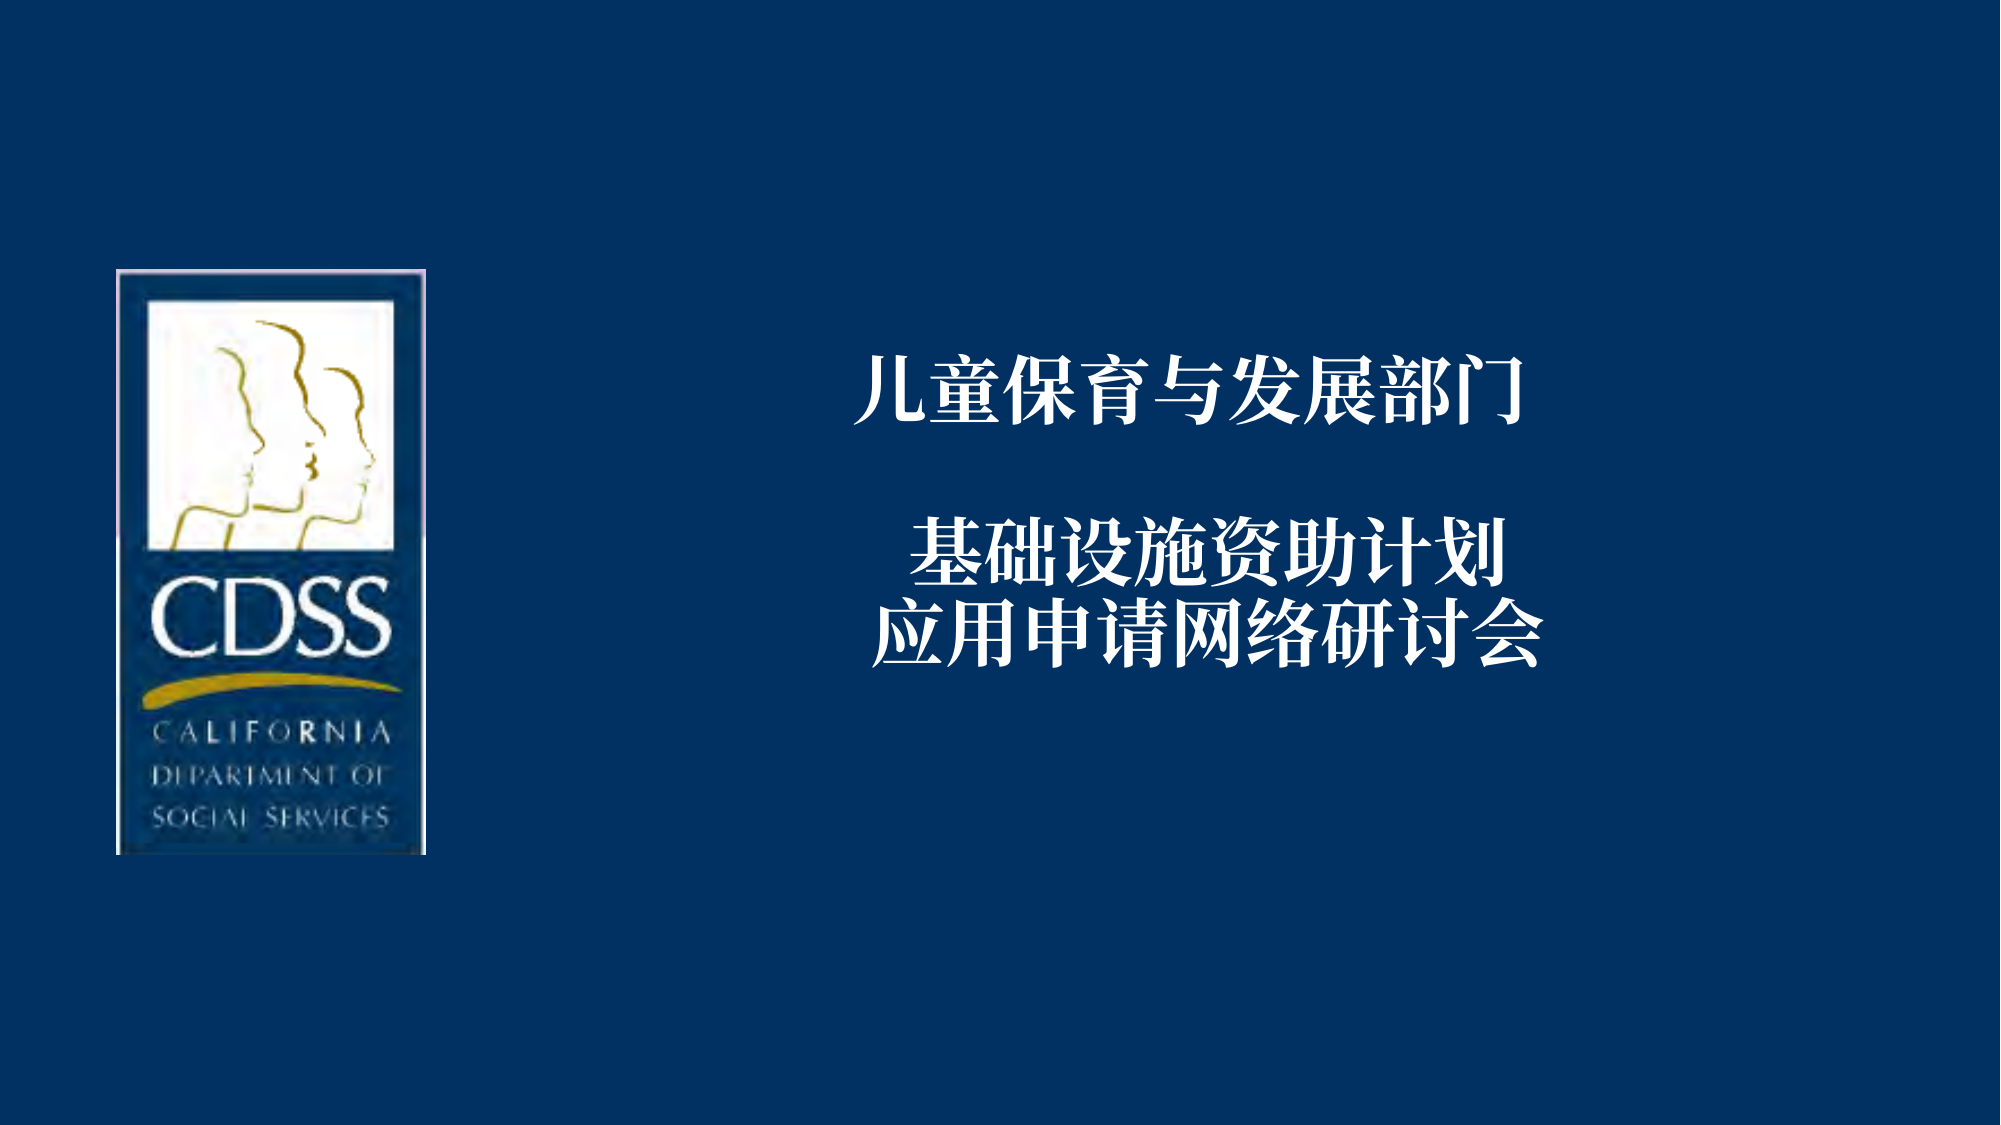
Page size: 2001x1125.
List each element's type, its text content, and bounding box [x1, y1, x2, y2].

picture [116, 269, 426, 855]
title 儿童保育与发展部门 基础设施资助计划 应用申请网络研讨会 [495, 346, 1884, 857]
